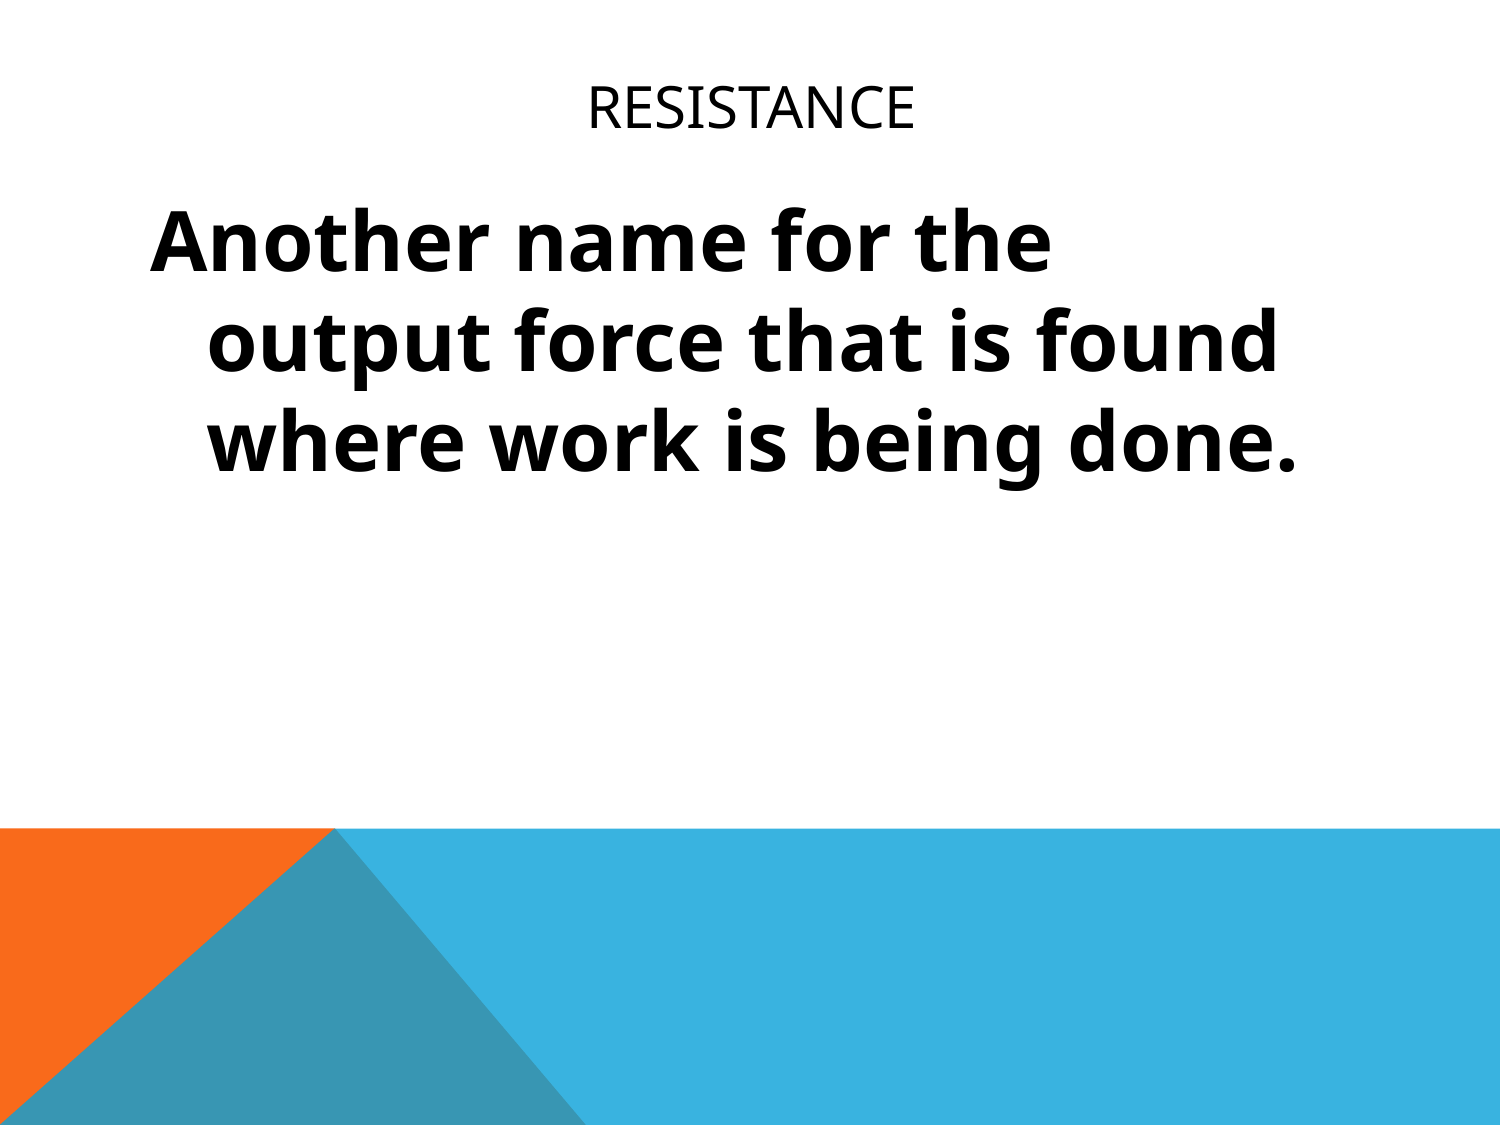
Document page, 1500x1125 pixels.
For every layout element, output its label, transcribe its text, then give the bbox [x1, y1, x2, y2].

title Resistance [135, 60, 1369, 150]
list Another name for the output force that is found where work is being done. [135, 180, 1369, 768]
